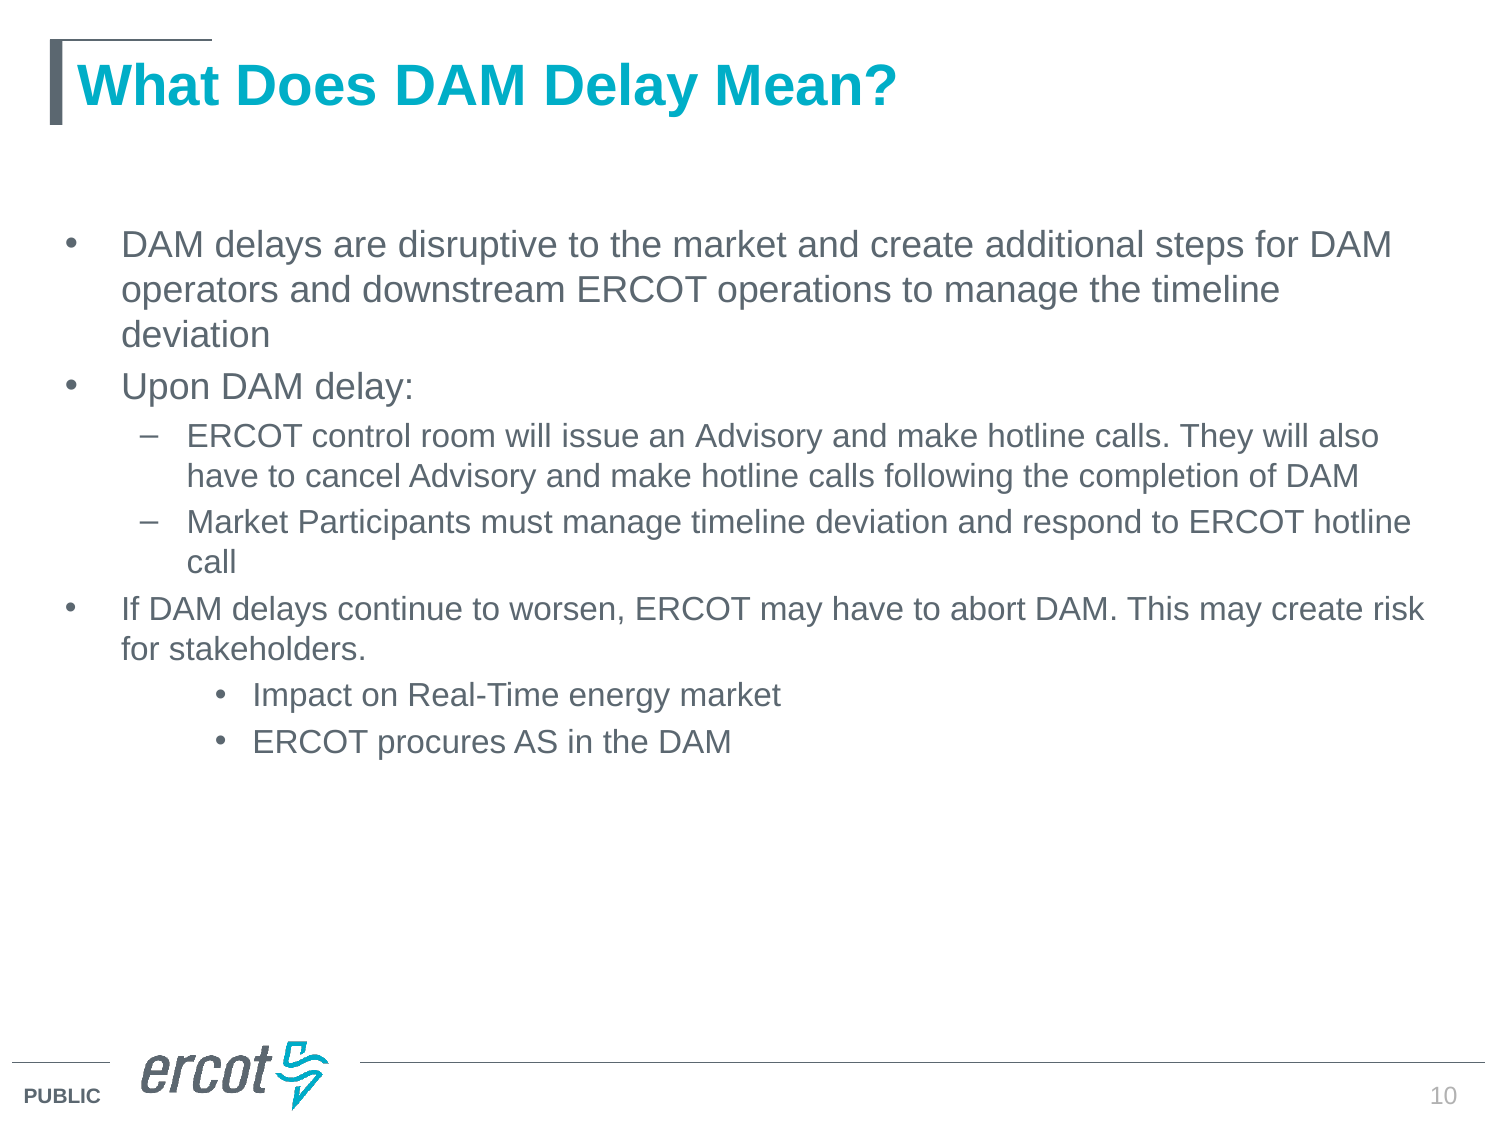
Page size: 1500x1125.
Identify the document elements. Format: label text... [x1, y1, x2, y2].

list DAM delays are disruptive to the market and create additional steps for DAM operators and downstream ERCOT operations to manage the timeline deviation Upon DAM delay: ERCOT control room will issue an Advisory and make hotline calls. They will also have to cancel Advisory and make hotline calls following the completion of DAM Market Participants must manage timeline deviation and respond to ERCOT hotline call If DAM delays continue to worsen, ERCOT may have to abort DAM. This may create risk for stakeholders. Impact on Real-Time energy market ERCOT procures AS in the DAM [50, 212, 1450, 992]
slide_number 10 [1400, 1076, 1488, 1113]
title What Does DAM Delay Mean? [62, 39, 1450, 125]
picture [137, 1037, 332, 1113]
